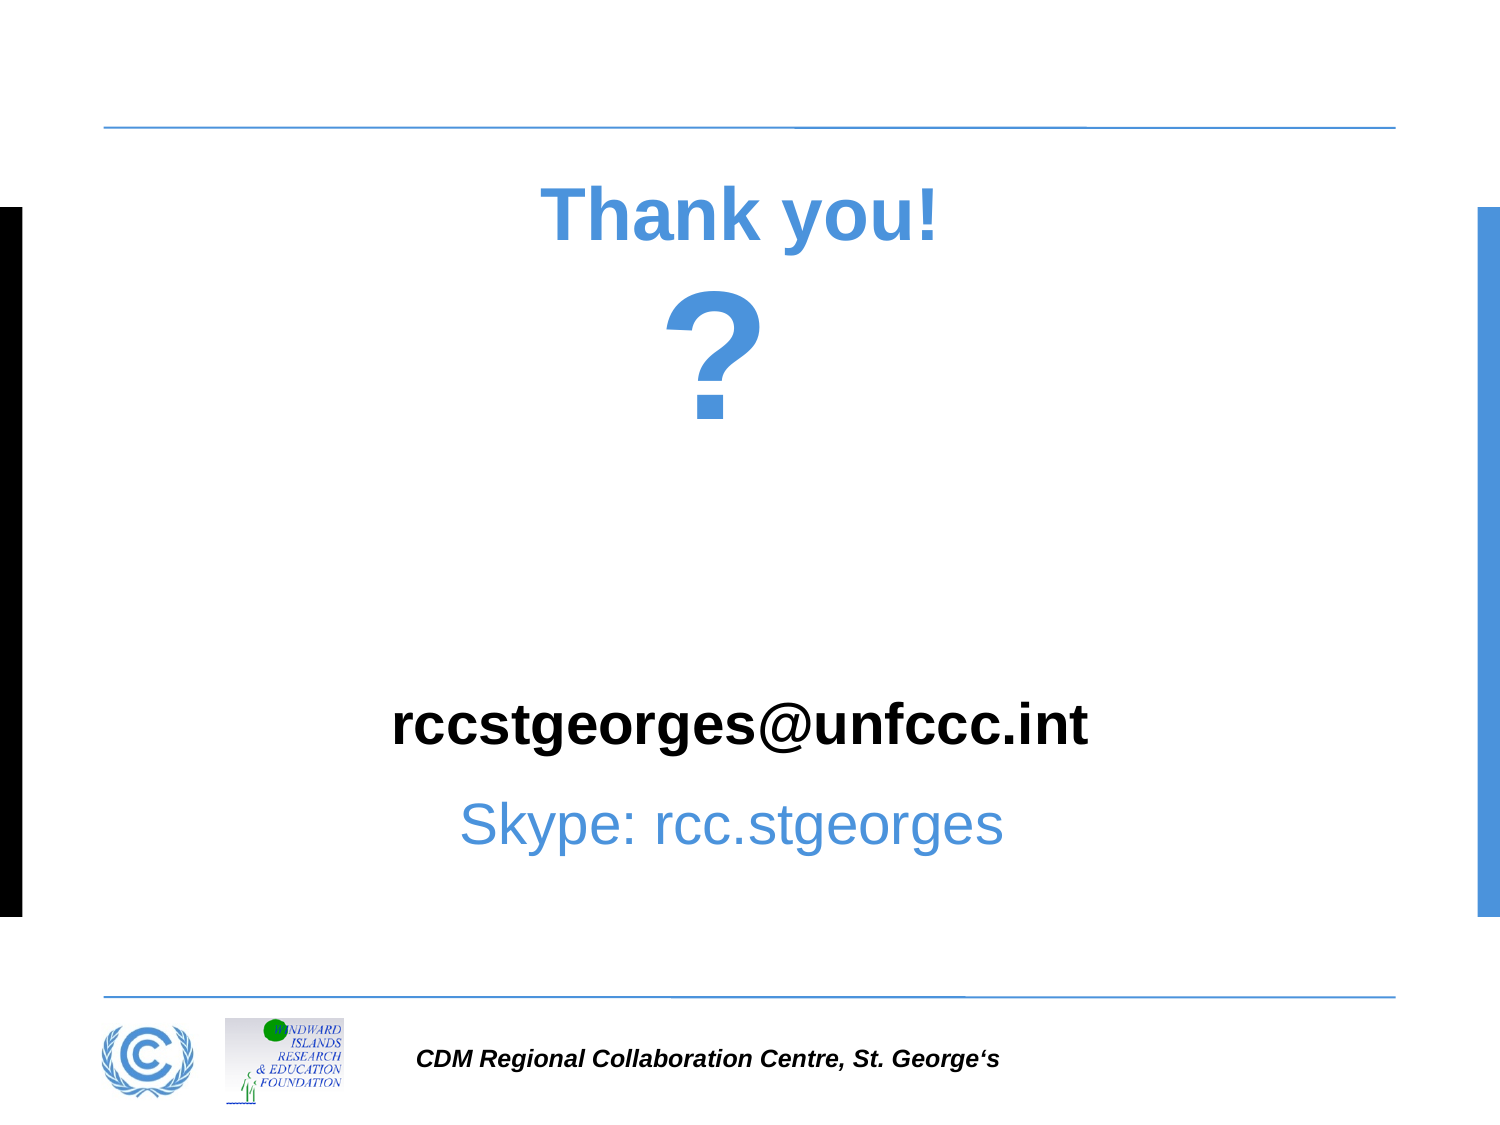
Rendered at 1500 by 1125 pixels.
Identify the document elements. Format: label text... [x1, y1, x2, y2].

picture [101, 1001, 209, 1109]
text_box Thank you! ? rccstgeorges@unfccc.int Skype: rcc.stgeorges [120, 550, 1361, 1107]
